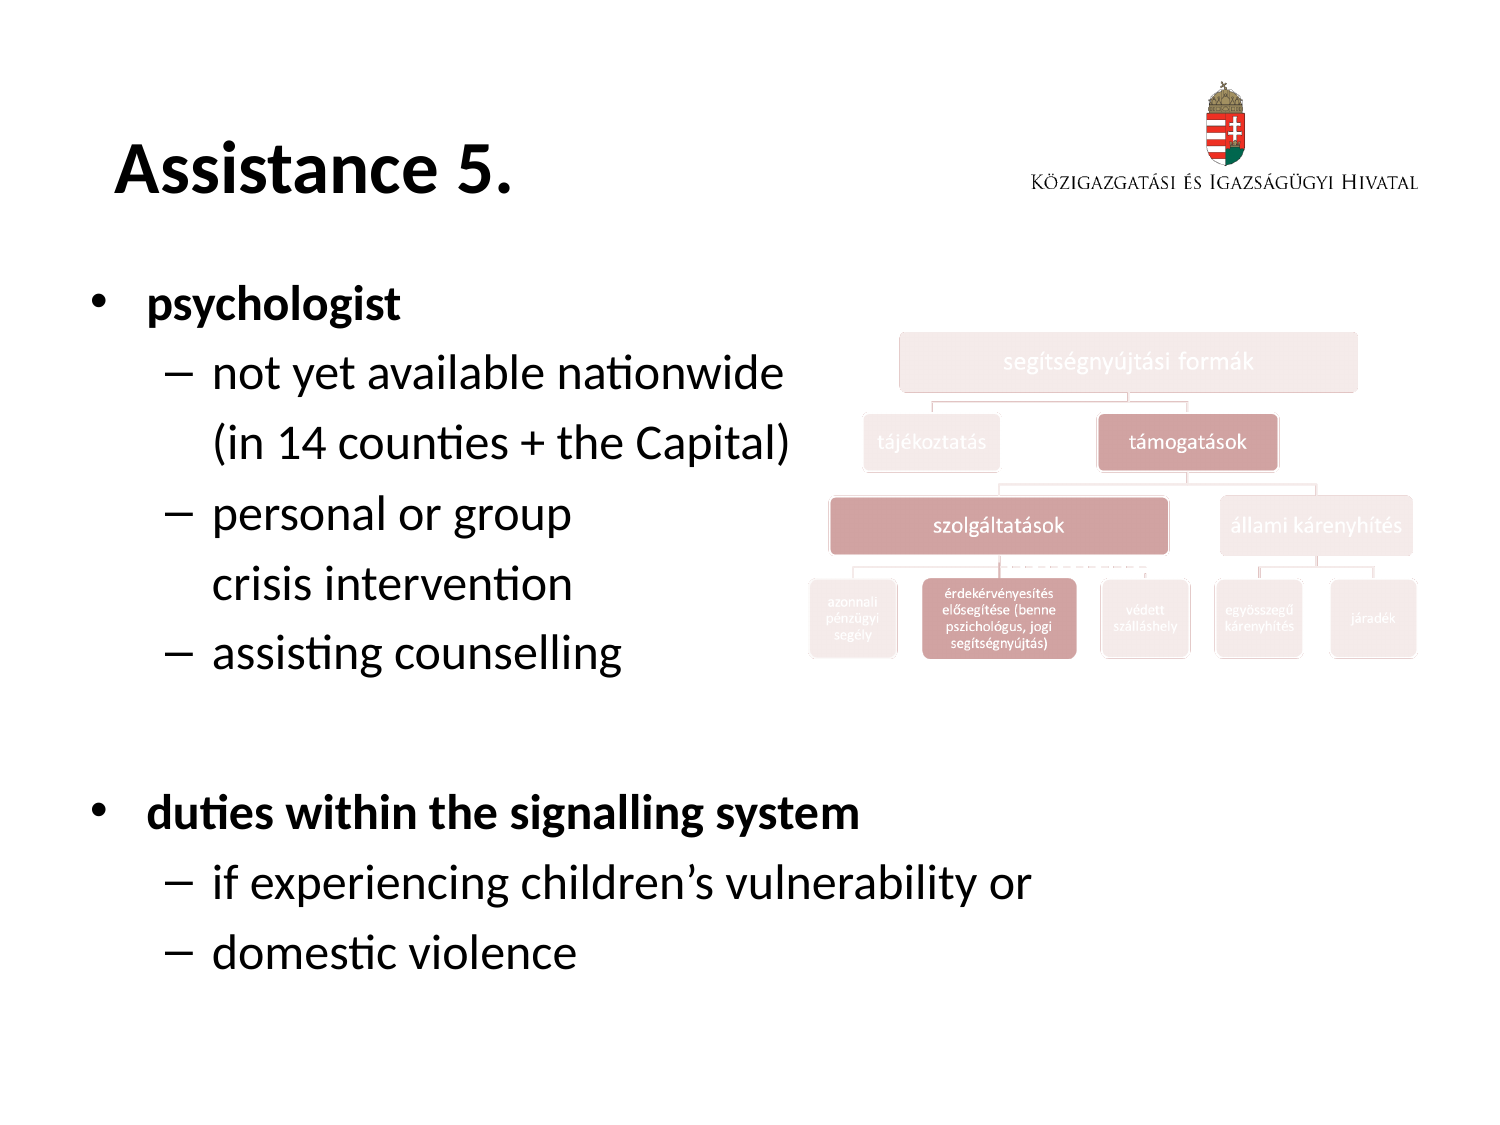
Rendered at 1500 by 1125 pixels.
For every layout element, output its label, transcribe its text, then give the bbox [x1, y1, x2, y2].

text_box Assistance 5. [99, 70, 1450, 258]
list psychologist not yet available nationwide (in 14 counties + the Capital) personal or group crisis intervention assisting counselling duties within the signalling system if experiencing children’s vulnerability or domestic violence [75, 262, 1425, 1005]
picture [1031, 81, 1418, 189]
picture [808, 327, 1419, 663]
